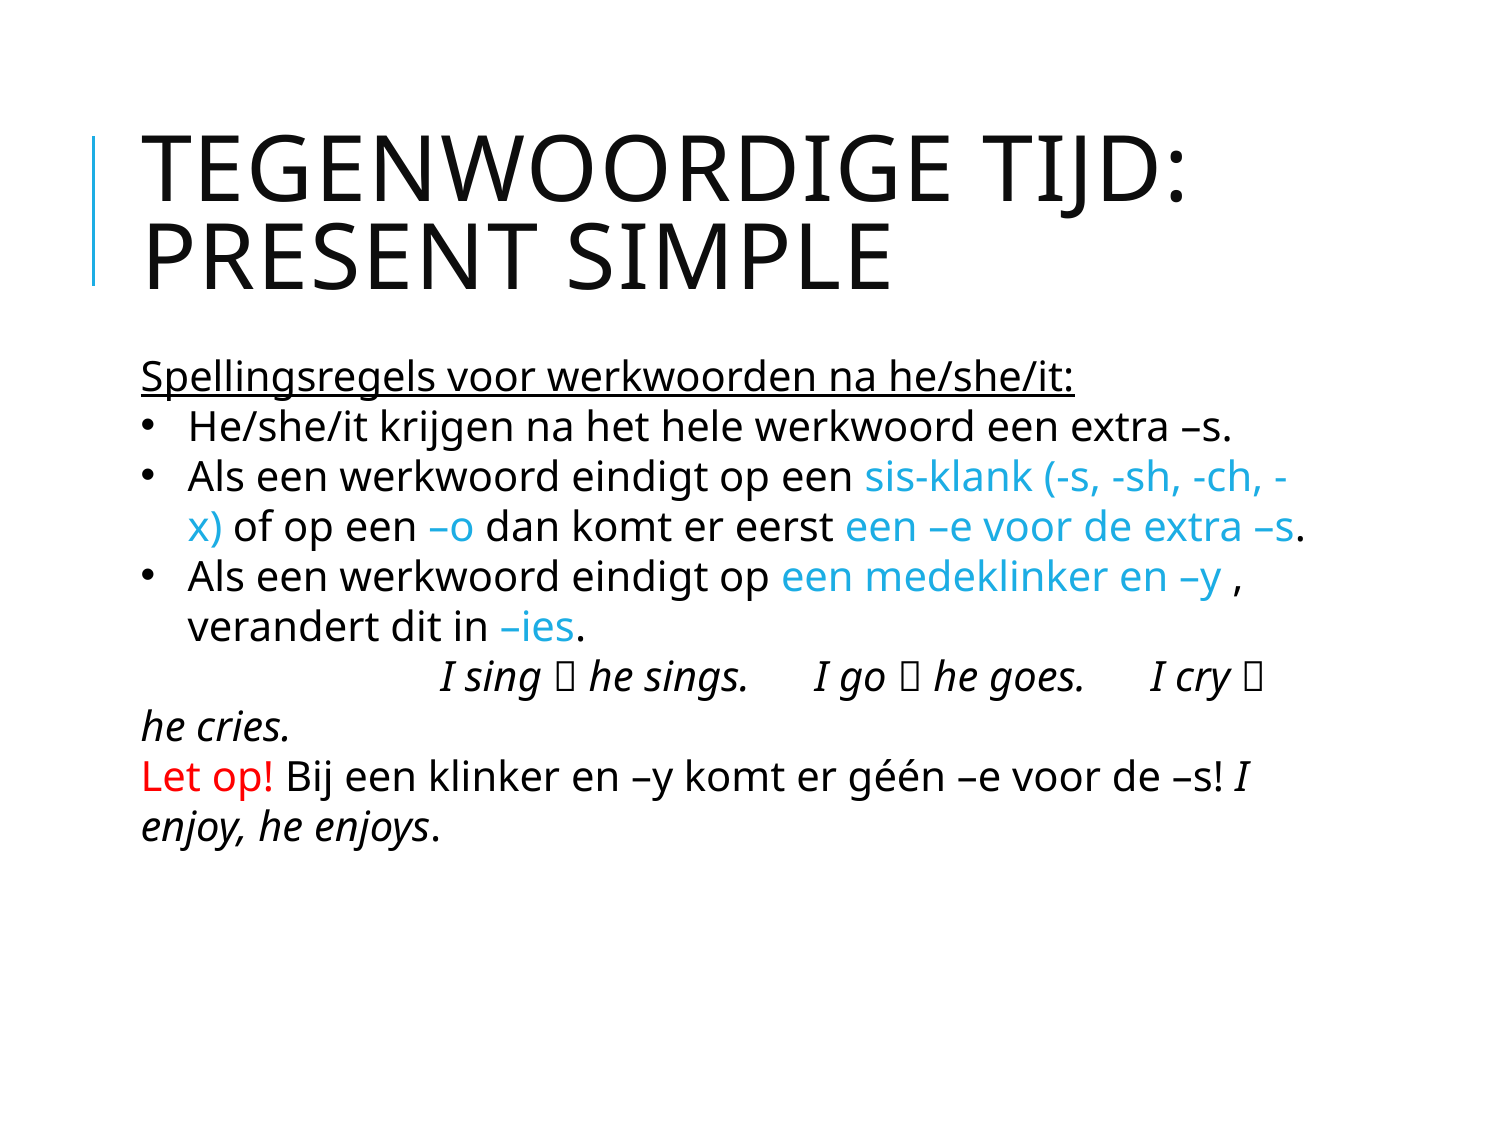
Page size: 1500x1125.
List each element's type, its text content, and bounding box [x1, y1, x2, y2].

title Tegenwoordige tijd: present simple [126, 96, 1322, 341]
text_box Spellingsregels voor werkwoorden na he/she/it: He/she/it krijgen na het hele werkwoord een extra –s. Als een werkwoord eindigt op een sis-klank (-s, -sh, -ch, -x) of op een –o dan komt er eerst een –e voor de extra –s. Als een werkwoord eindigt op een medeklinker en –y , verandert dit in –ies. I sing  he sings. I go  he goes. I cry  he cries. Let op! Bij een klinker en –y komt er géén –e voor de –s! I enjoy, he enjoys. [125, 341, 1322, 857]
